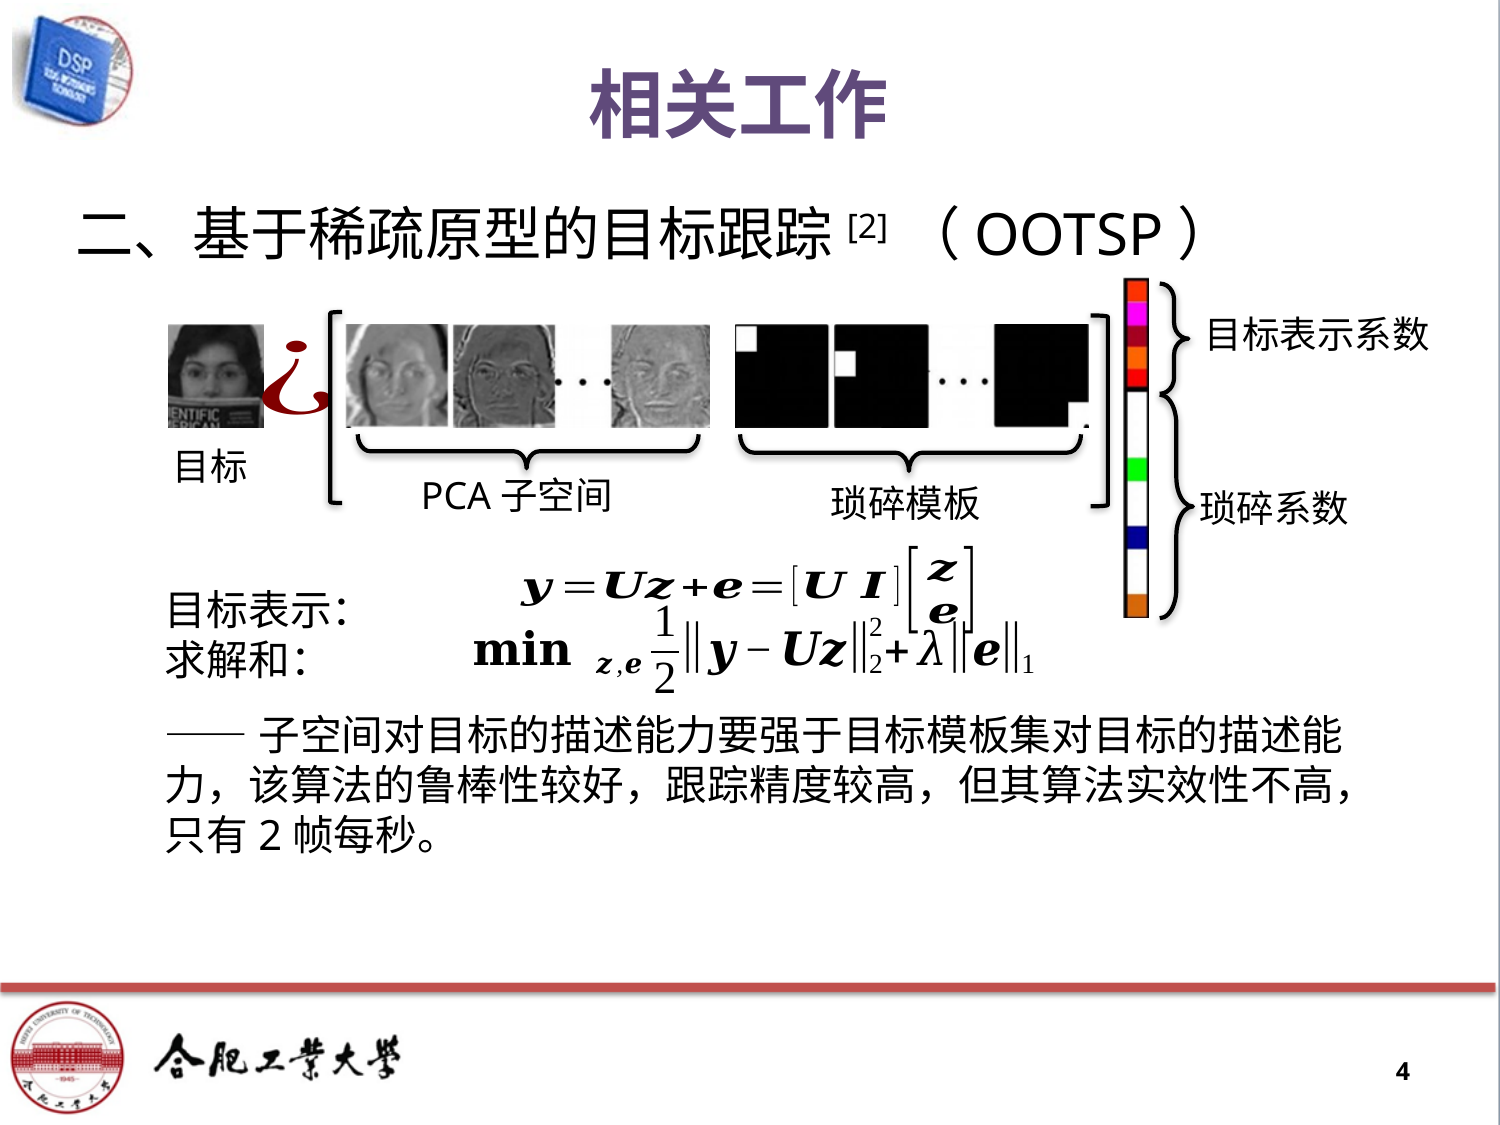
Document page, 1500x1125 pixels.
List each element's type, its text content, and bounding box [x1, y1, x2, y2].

text_box [1159, 281, 1189, 394]
text_box 目标表示系数 [1189, 303, 1445, 364]
text_box 相关工作 [574, 49, 913, 155]
text_box 琐碎系数 [1184, 477, 1365, 538]
text_box 目标 [157, 435, 263, 496]
text_box [1159, 392, 1184, 621]
text_box [355, 437, 701, 464]
text_box [1090, 313, 1110, 509]
text_box [328, 309, 343, 506]
text_box [738, 437, 1083, 474]
text_box PCA子空间 [406, 464, 628, 525]
slide_number 4 [1074, 1042, 1425, 1103]
text_box 琐碎模板 [815, 472, 996, 532]
text_box 二、基于稀疏原型的目标跟踪[2]（OOTSP） [60, 189, 1446, 963]
picture [0, 0, 1500, 1125]
